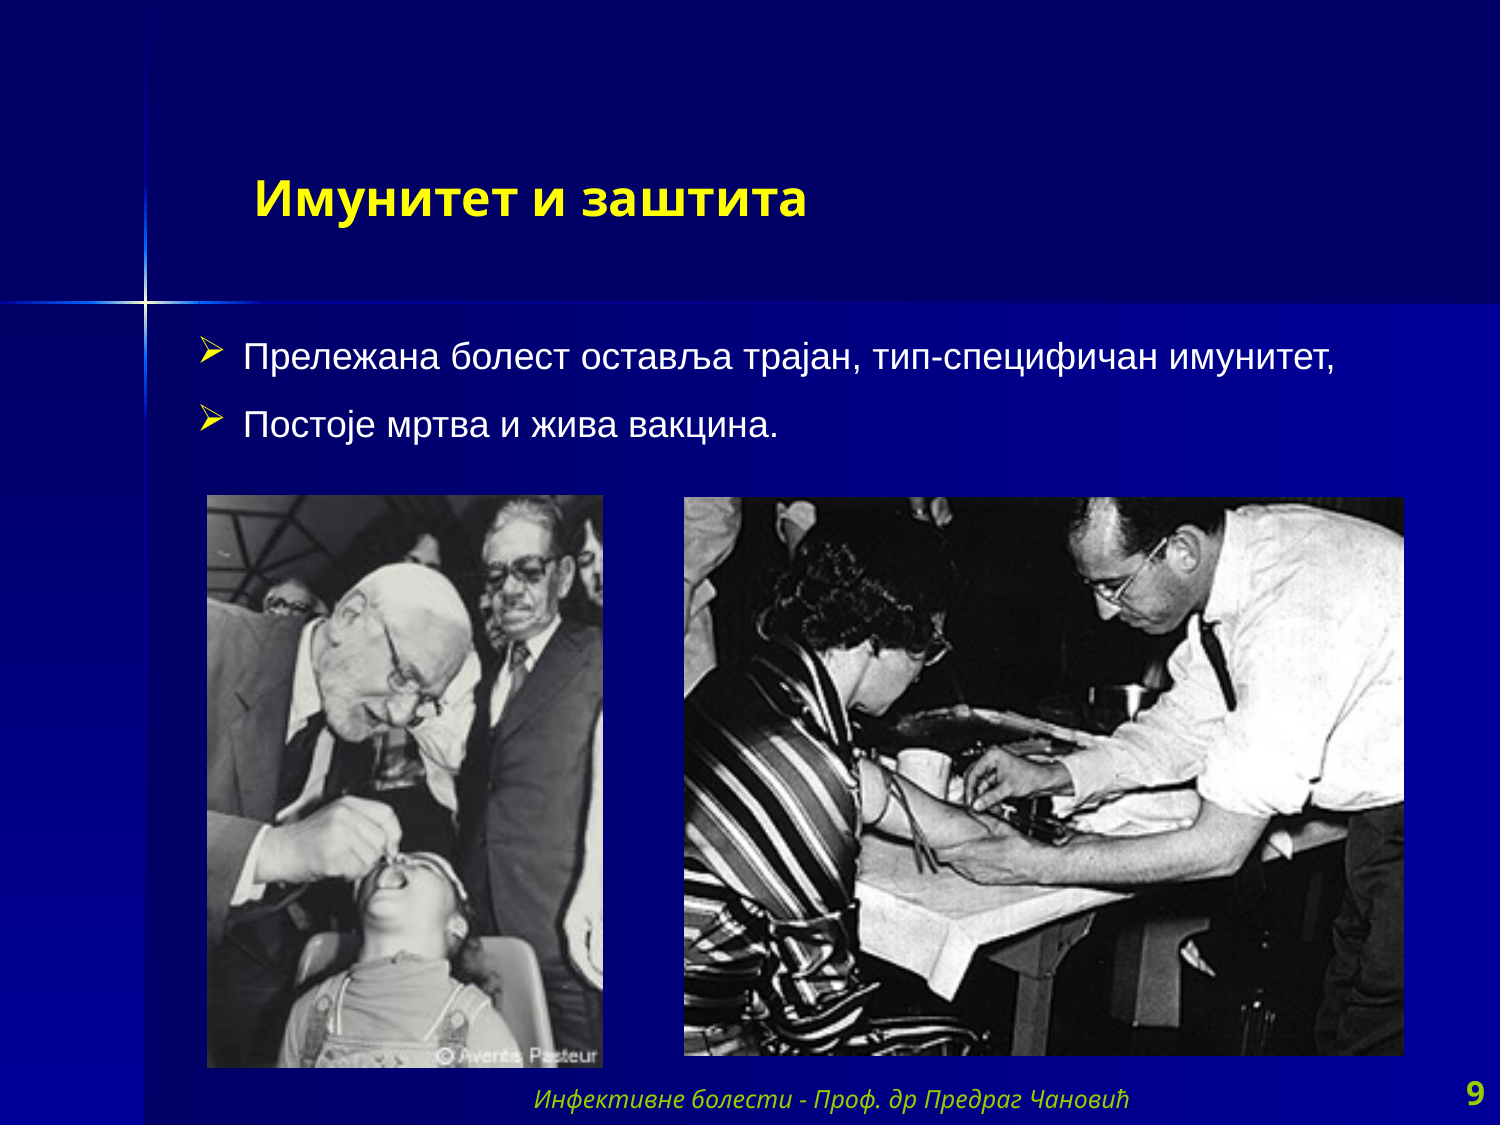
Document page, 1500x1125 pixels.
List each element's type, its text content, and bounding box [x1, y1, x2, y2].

slide_number 9 [1345, 1049, 1500, 1125]
text_box Прележана болест оставља трајан, тип-специфичан имунитет, Постоје мртва и жива вакцина. [182, 302, 1400, 453]
picture [207, 495, 603, 1069]
text_box Имунитет и заштита [239, 158, 825, 234]
picture [684, 497, 1404, 1056]
footer Инфективне болести - Проф. др Предраг Чановић [430, 1049, 1235, 1125]
